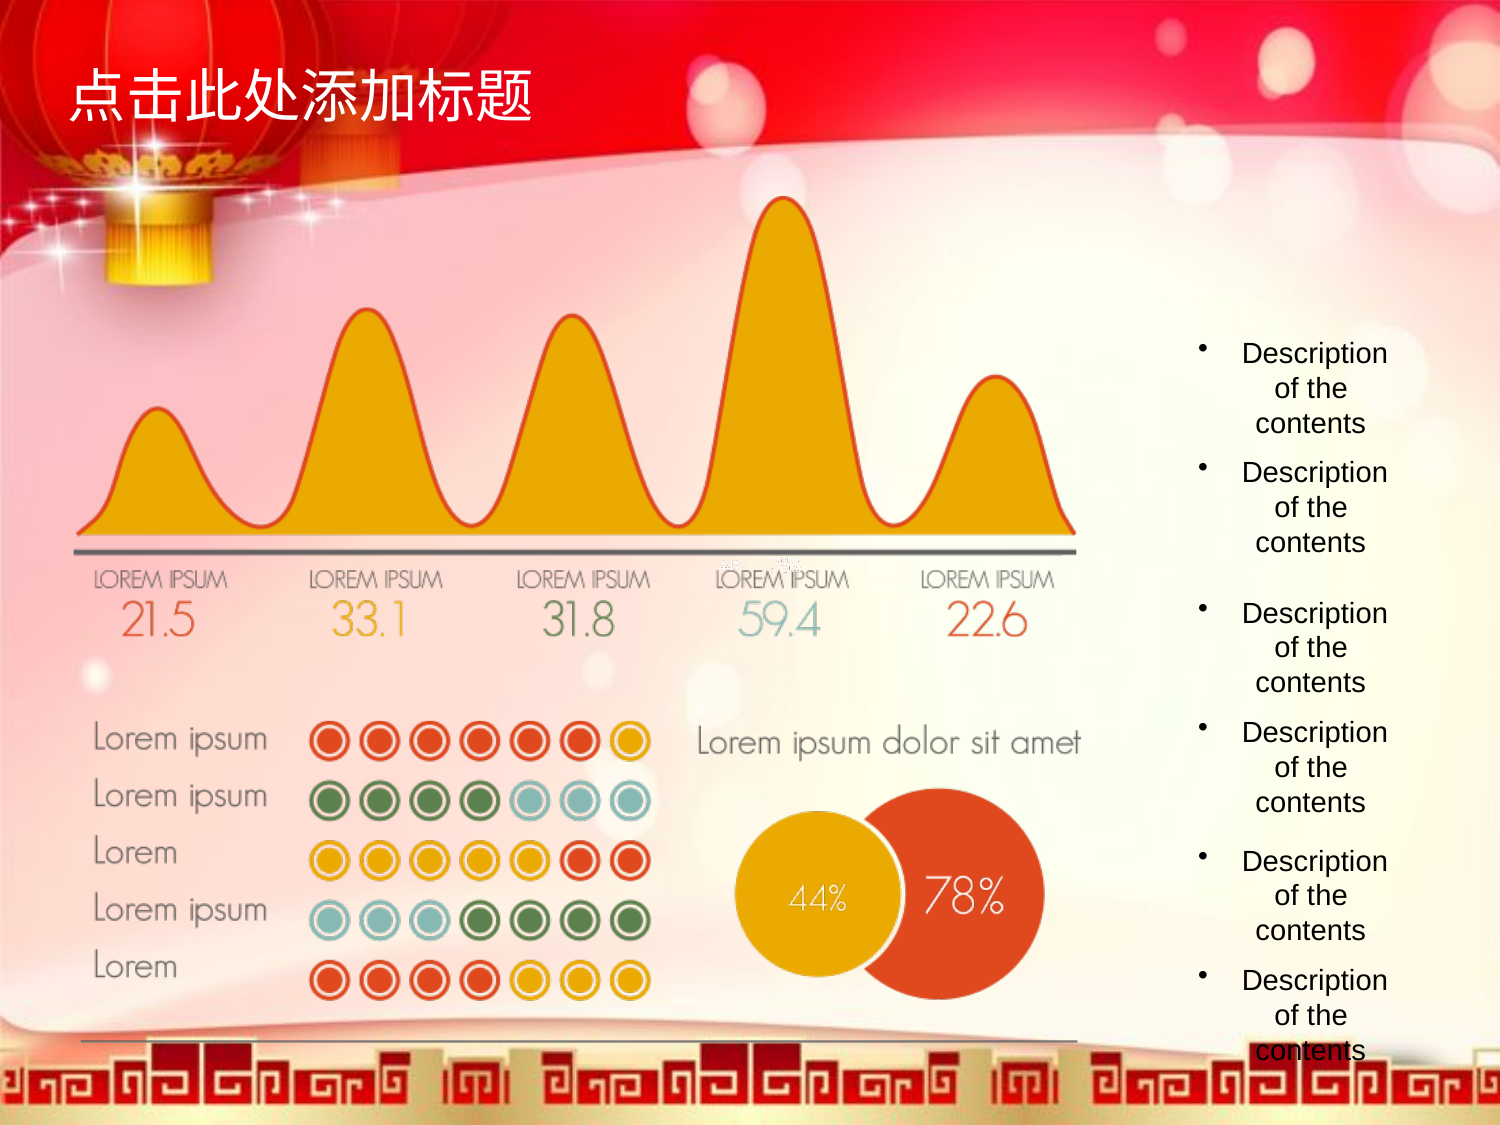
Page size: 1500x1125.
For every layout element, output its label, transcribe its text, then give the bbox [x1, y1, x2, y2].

text_box Description of the contents Description of the contents [1175, 326, 1412, 566]
picture [0, 0, 1500, 1125]
text_box Description of the contents Description of the contents [1175, 834, 1412, 1074]
text_box Description of the contents Description of the contents [1175, 586, 1412, 826]
text_box 点击此处添加标题 [53, 52, 1129, 137]
